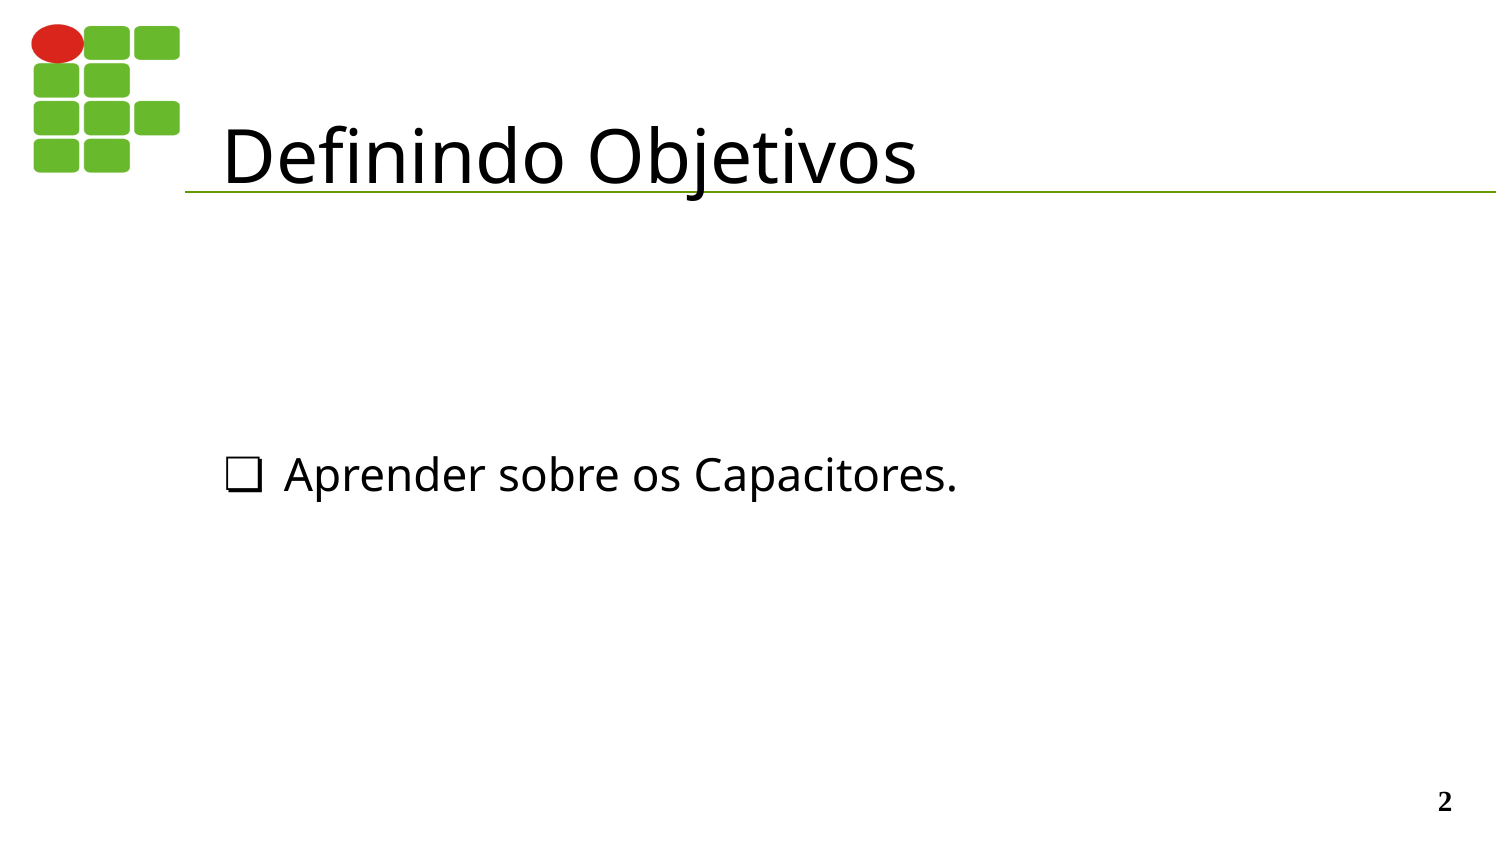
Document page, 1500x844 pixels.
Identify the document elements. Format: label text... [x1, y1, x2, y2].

text_box ‹#› [1155, 769, 1468, 825]
text_box Aprender sobre os Capacitores. [193, 248, 1469, 769]
picture [29, 23, 182, 174]
title Definindo Objetivos [206, 26, 1468, 207]
